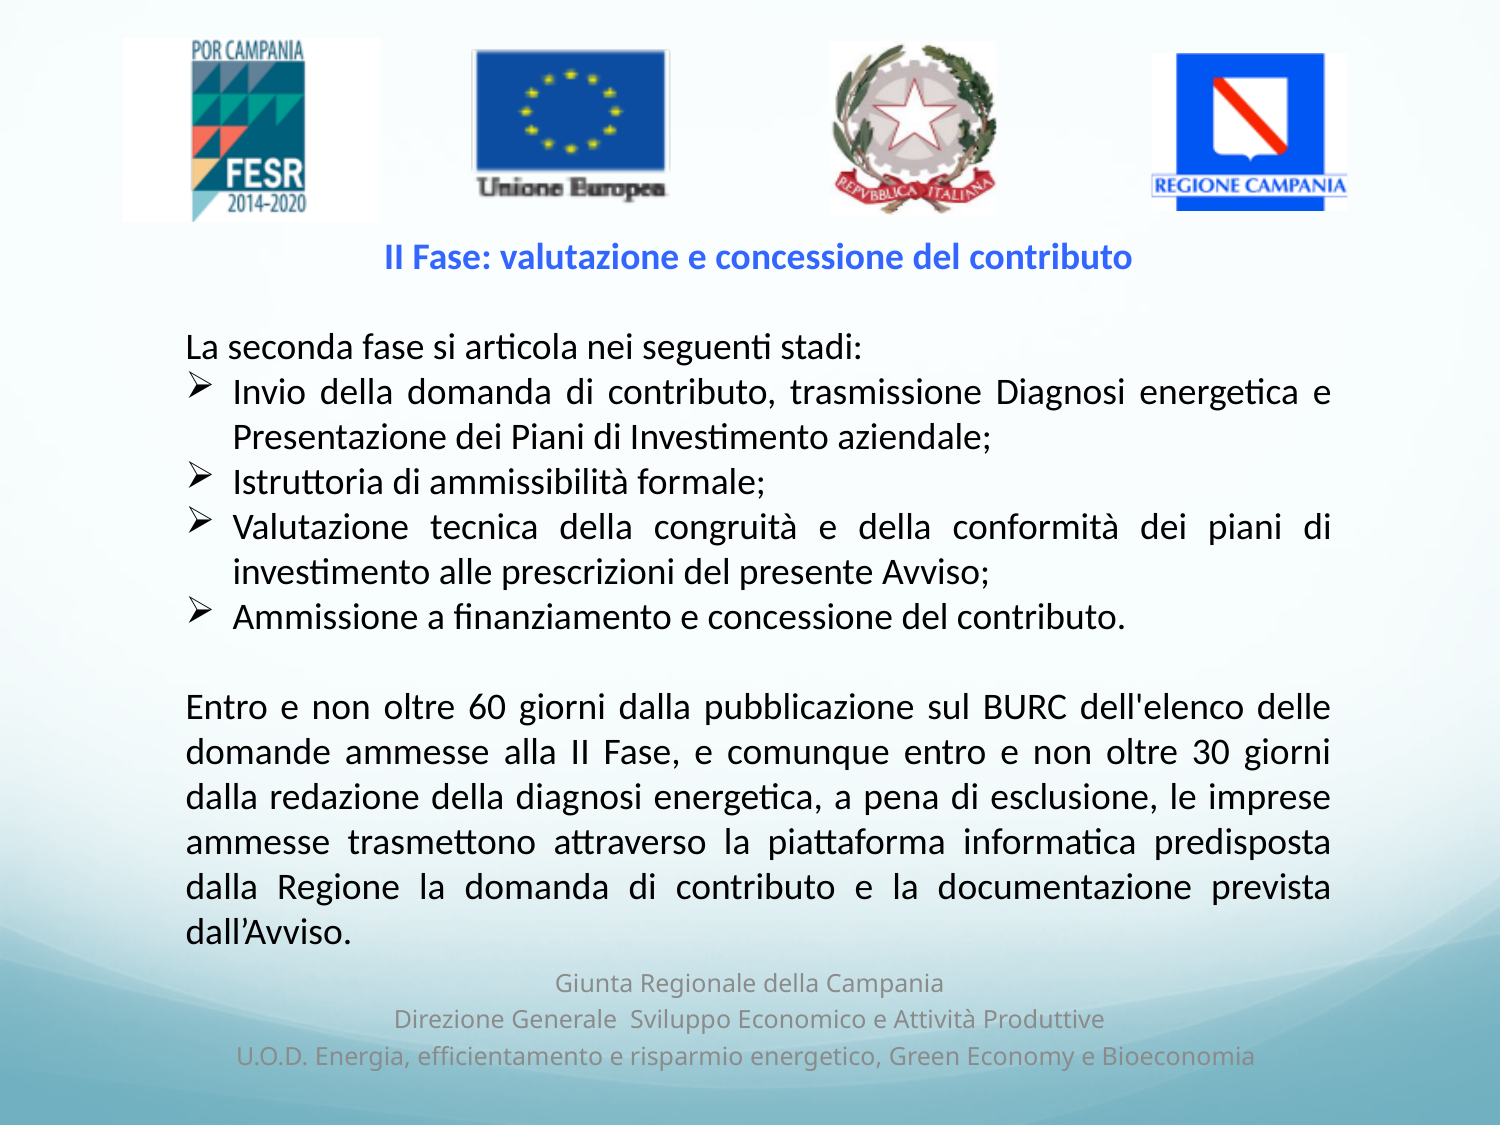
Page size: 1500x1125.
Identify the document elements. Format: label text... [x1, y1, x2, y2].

picture [470, 42, 673, 209]
text_box [216, 763, 1283, 825]
text_box II Fase: valutazione e concessione del contributo La seconda fase si articola nei seguenti stadi: Invio della domanda di contributo, trasmissione Diagnosi energetica e Presentazione dei Piani di Investimento aziendale; Istruttoria di ammissibilità formale; Valutazione tecnica della congruità e della conformità dei piani di investimento alle prescrizioni del presente Avviso; Ammissione a finanziamento e concessione del contributo. Entro e non oltre 60 giorni dalla pubblicazione sul BURC dell'elenco delle domande ammesse alla II Fase, e comunque entro e non oltre 30 giorni dalla redazione della diagnosi energetica, a pena di esclusione, le imprese ammesse trasmettono attraverso la piattaforma informatica predisposta dalla Regione la domanda di contributo e la documentazione prevista dall’Avviso. [170, 224, 1348, 960]
text_box Giunta Regionale della Campania Direzione Generale Sviluppo Economico e Attività Produttive U.O.D. Energia, efficientamento e risparmio energetico, Green Economy e Bioeconomia [216, 960, 1283, 1090]
